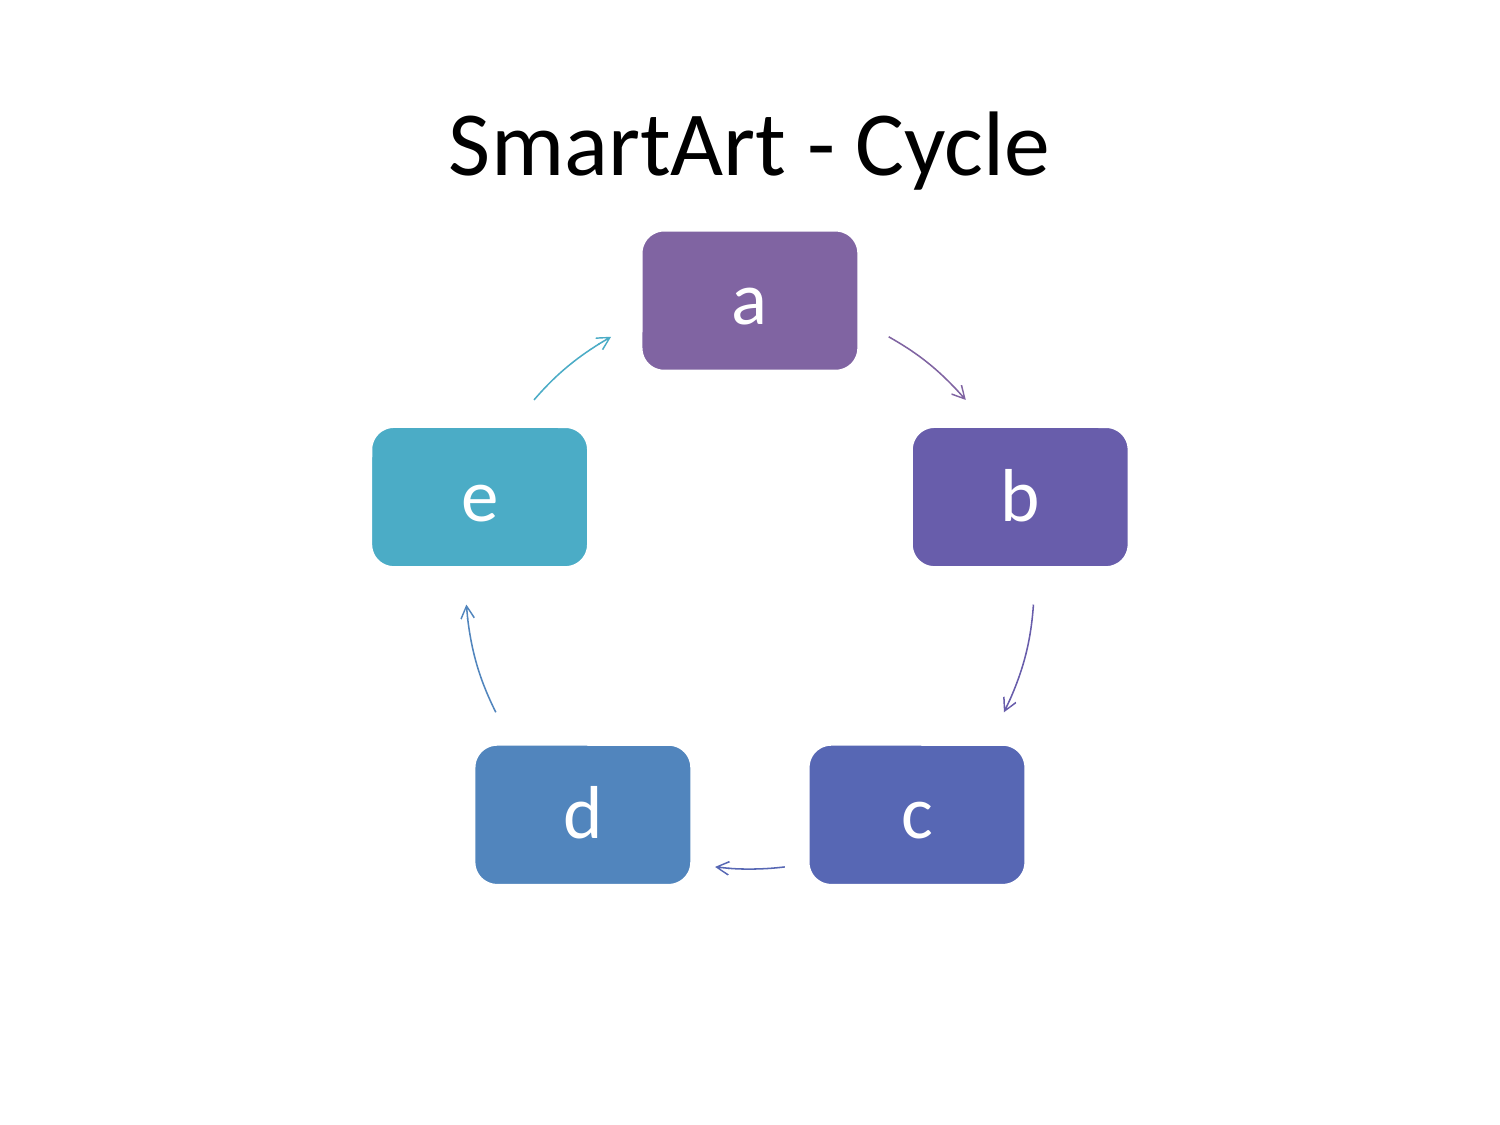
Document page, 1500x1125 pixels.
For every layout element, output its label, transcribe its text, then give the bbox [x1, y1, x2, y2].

title SmartArt - Cycle [75, 45, 1425, 233]
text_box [249, 228, 1251, 897]
